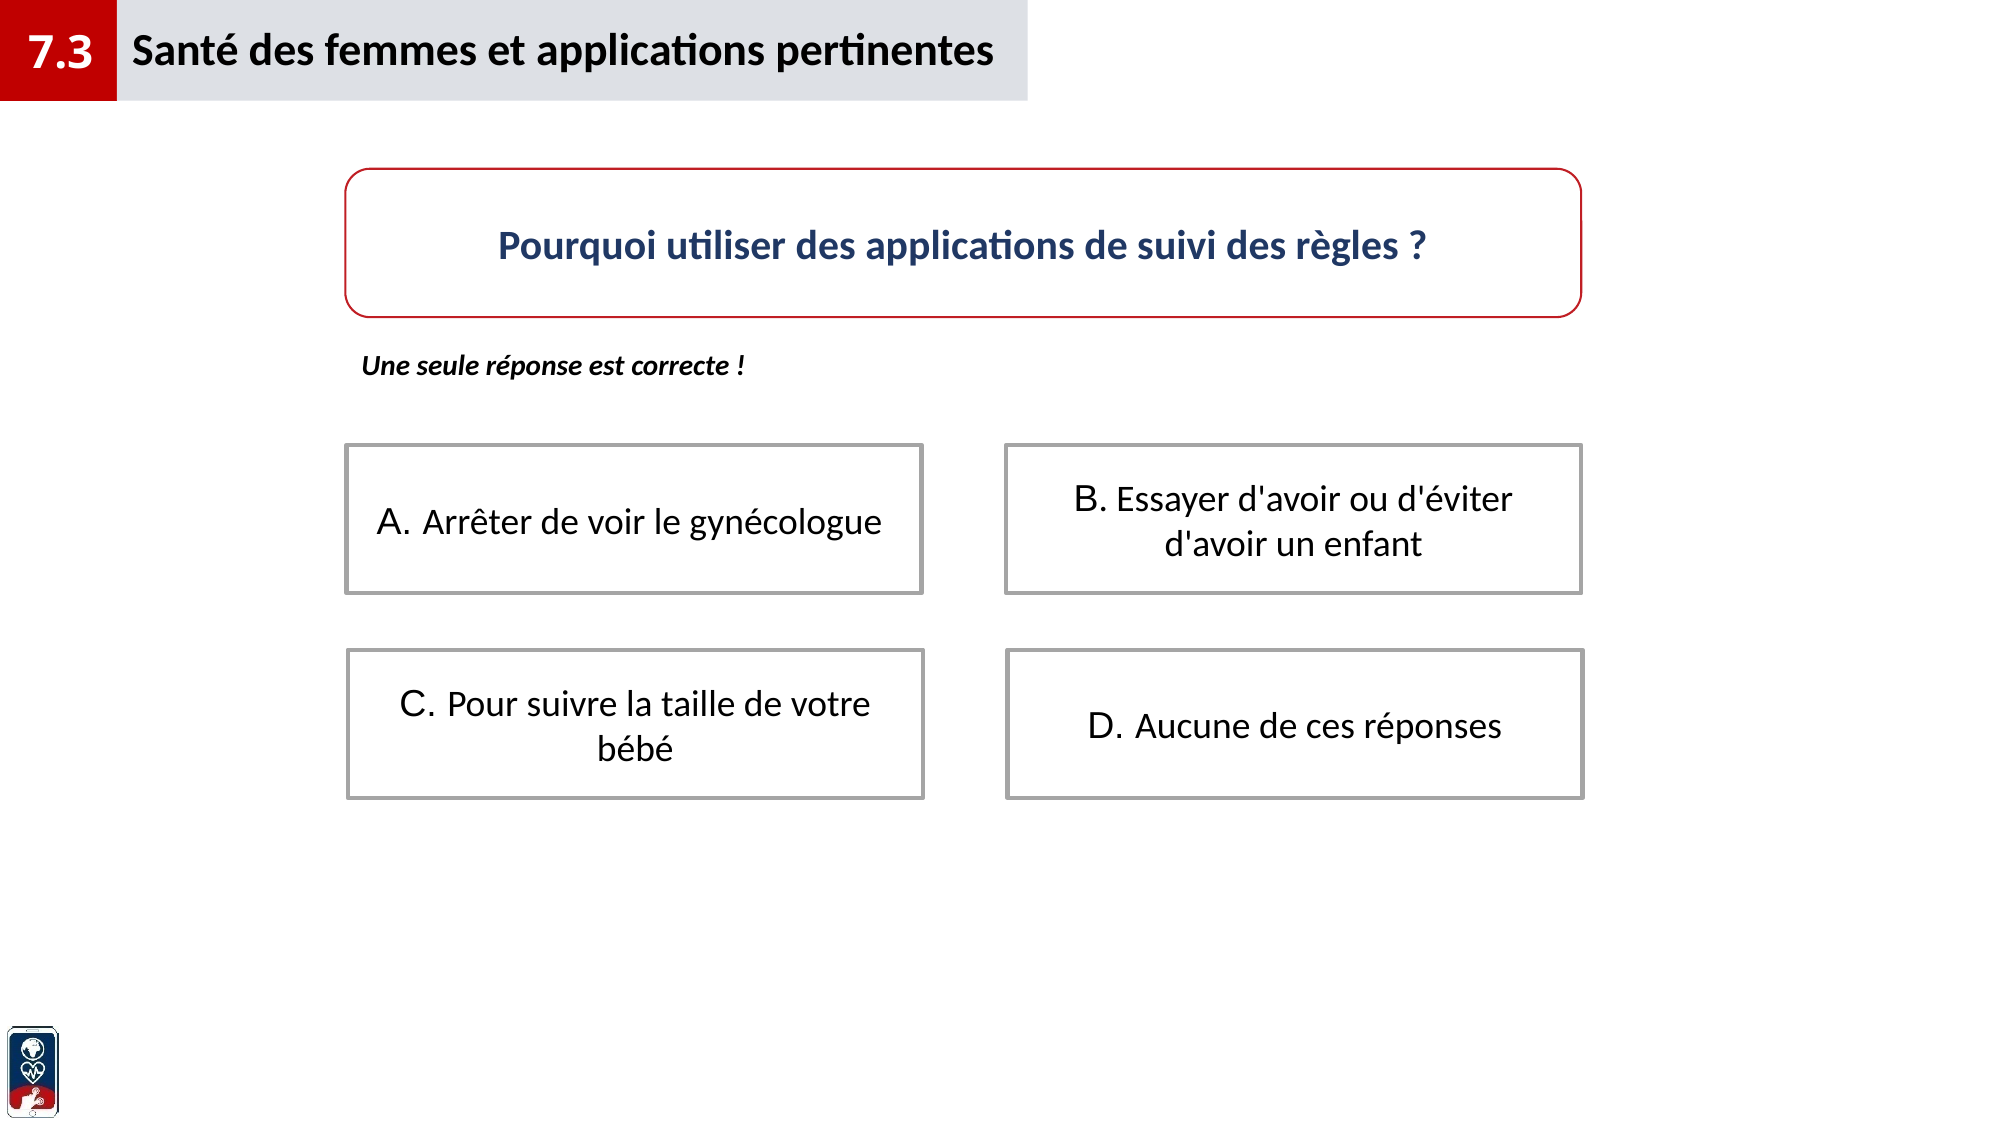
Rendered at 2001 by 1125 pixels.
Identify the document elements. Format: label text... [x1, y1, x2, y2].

text_box A. Arrêter de voir le gynécologue [344, 443, 924, 595]
text_box B. Essayer d'avoir ou d'éviter d'avoir un enfant [1004, 443, 1583, 595]
text_box Santé des femmes et applications pertinentes [116, 0, 1028, 101]
text_box [0, 0, 116, 101]
text_box D. Aucune de ces réponses [1005, 648, 1585, 800]
picture [7, 1026, 59, 1118]
text_box Pourquoi utiliser des applications de suivi des règles ? [345, 168, 1582, 318]
text_box C. Pour suivre la taille de votre bébé [346, 648, 925, 800]
text_box Une seule réponse est correcte ! [346, 338, 819, 389]
text_box 7.3 [13, 14, 117, 86]
